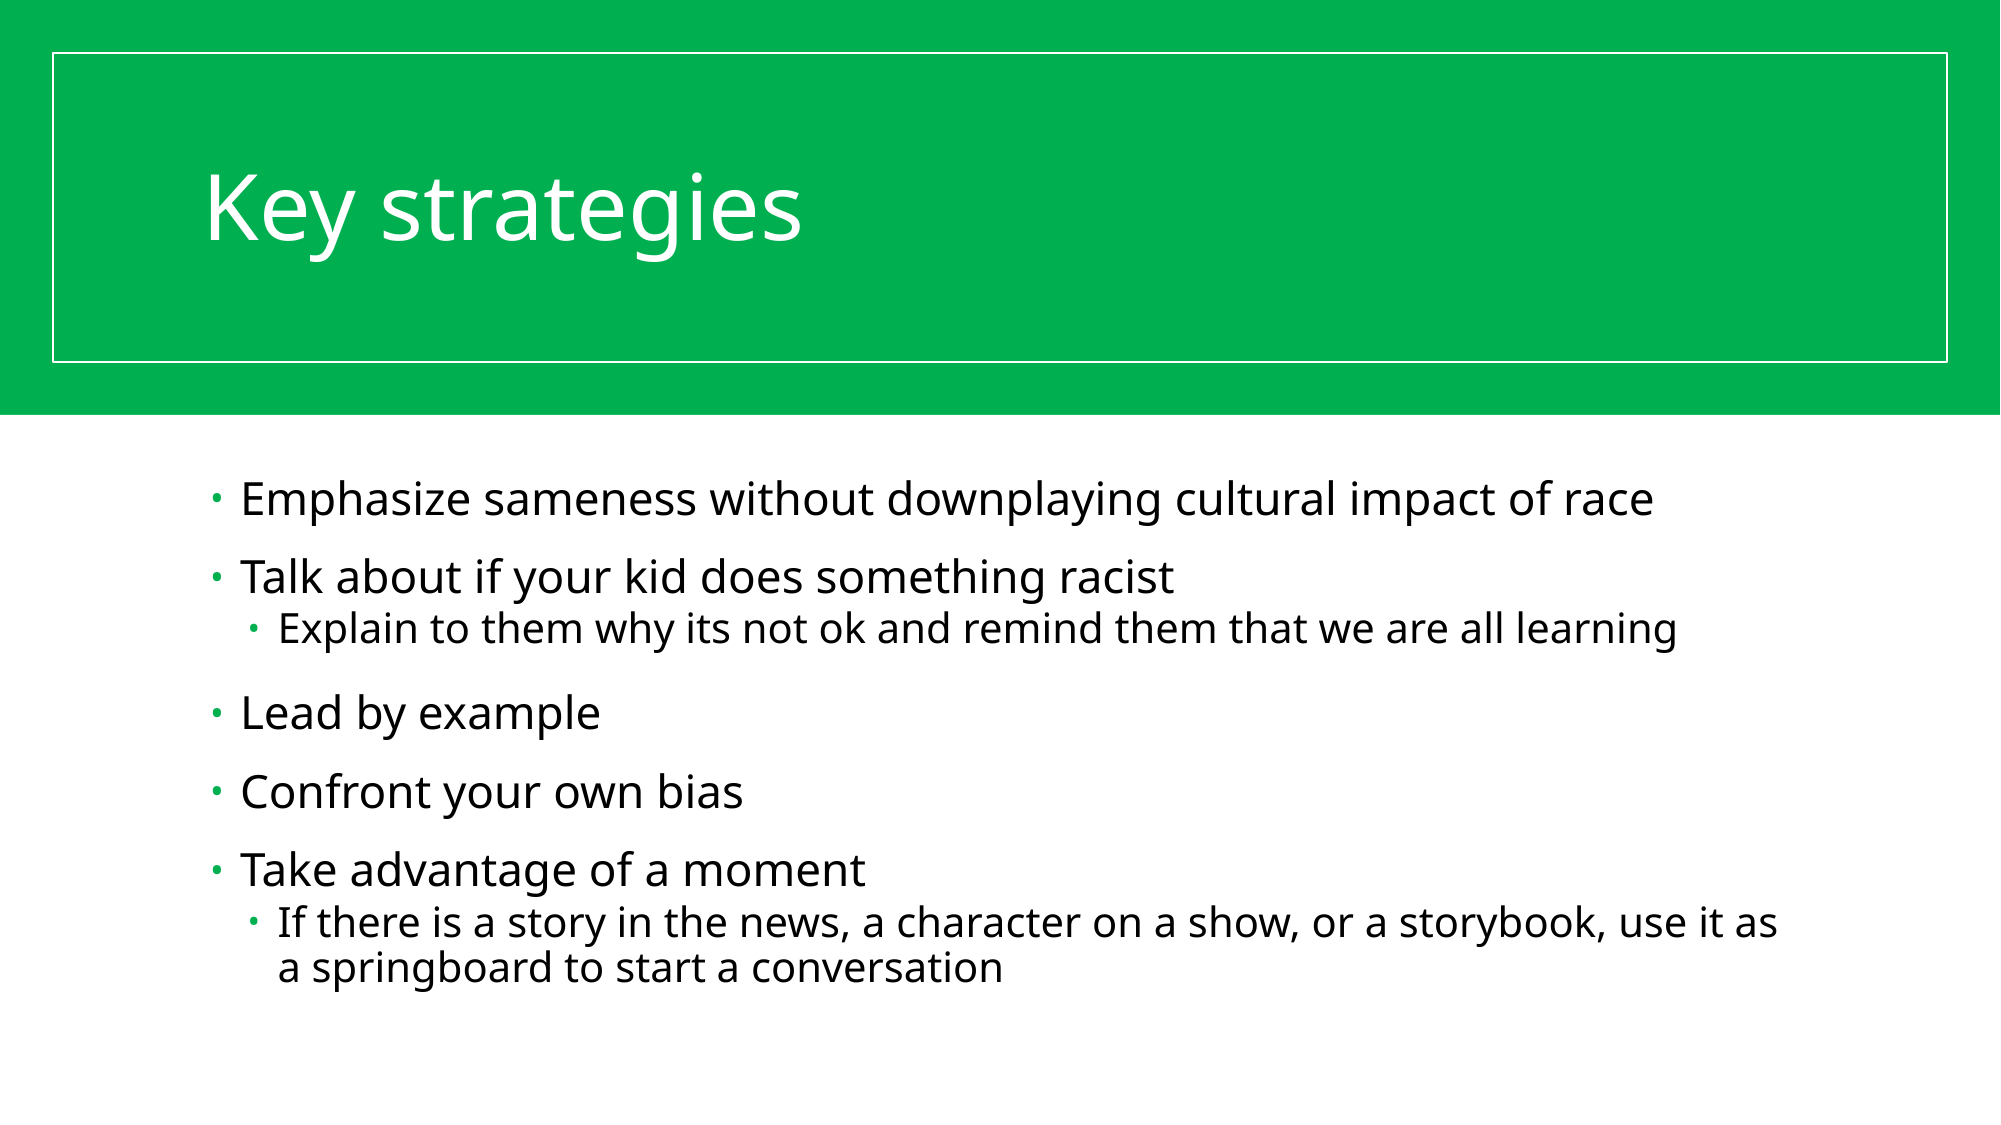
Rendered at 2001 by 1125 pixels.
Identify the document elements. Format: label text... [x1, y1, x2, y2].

text_box [51, 51, 1949, 364]
list Emphasize sameness without downplaying cultural impact of race Talk about if your kid does something racist Explain to them why its not ok and remind them that we are all learning Lead by example Confront your own bias Take advantage of a moment If there is a story in the news, a character on a show, or a storybook, use it as a springboard to start a conversation [187, 467, 1808, 1000]
title Key strategies [187, 99, 1808, 323]
text_box [0, 0, 2000, 413]
text_box [0, 413, 2000, 1125]
